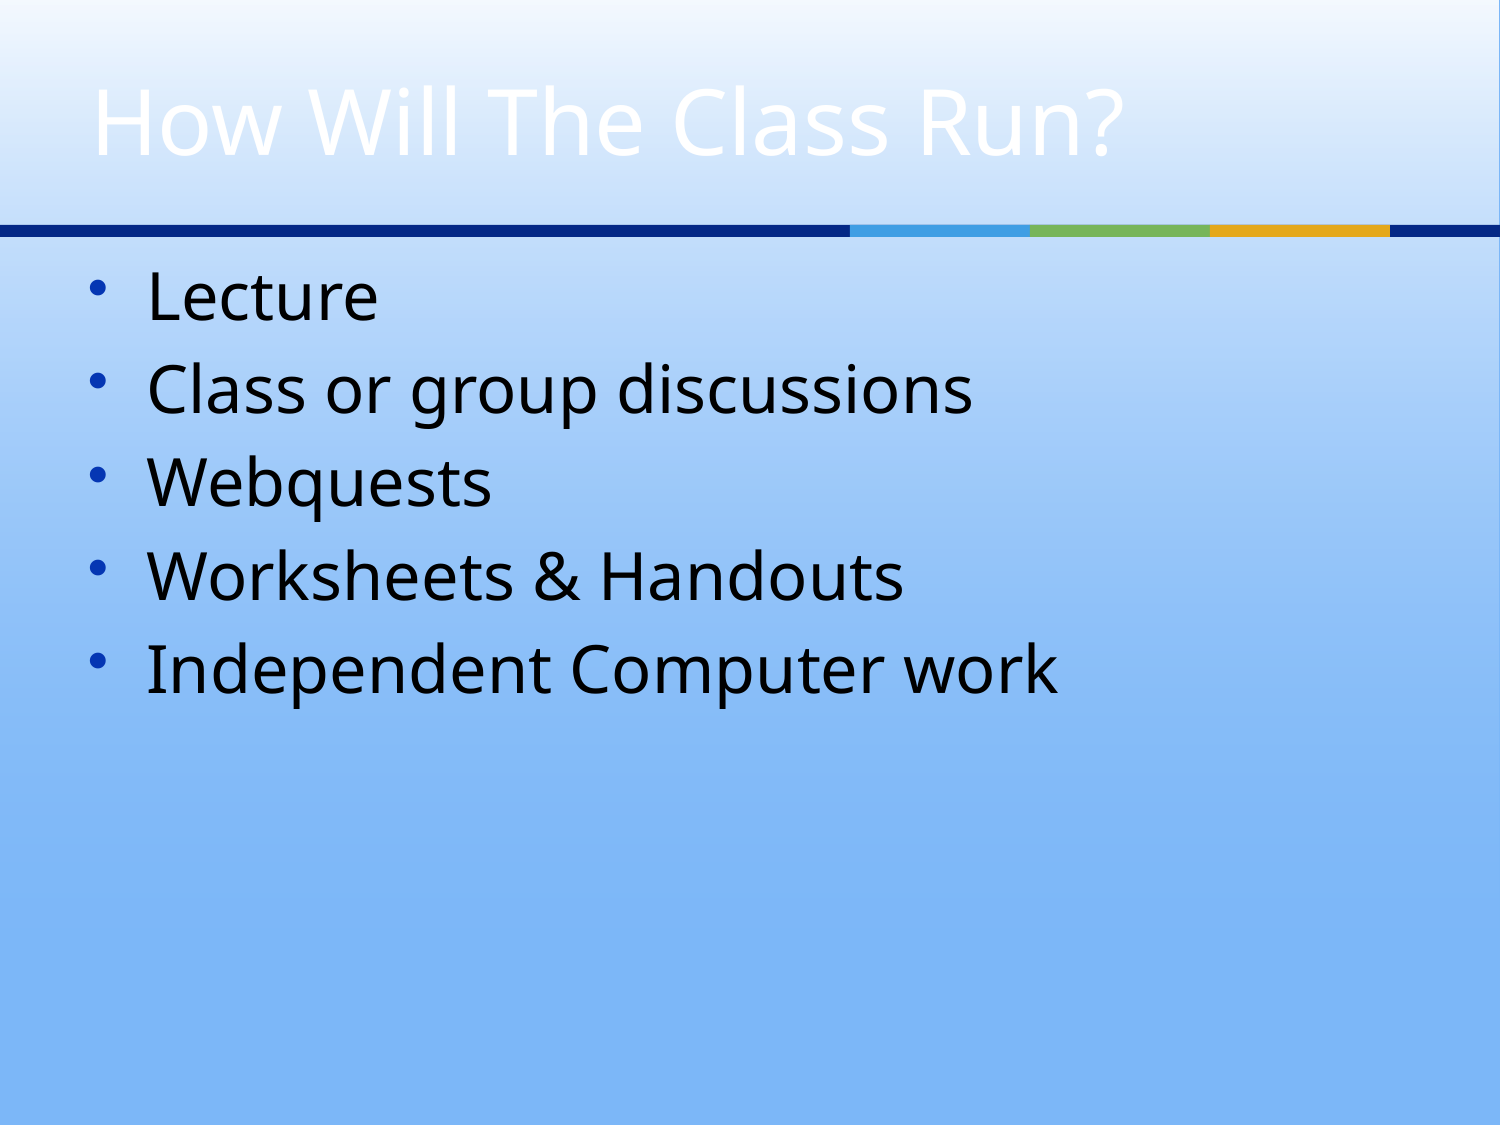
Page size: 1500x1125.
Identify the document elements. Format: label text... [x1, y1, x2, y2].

list Lecture Class or group discussions Webquests Worksheets & Handouts Independent Computer work [75, 246, 1425, 1005]
title How Will The Class Run? [75, 24, 1425, 213]
